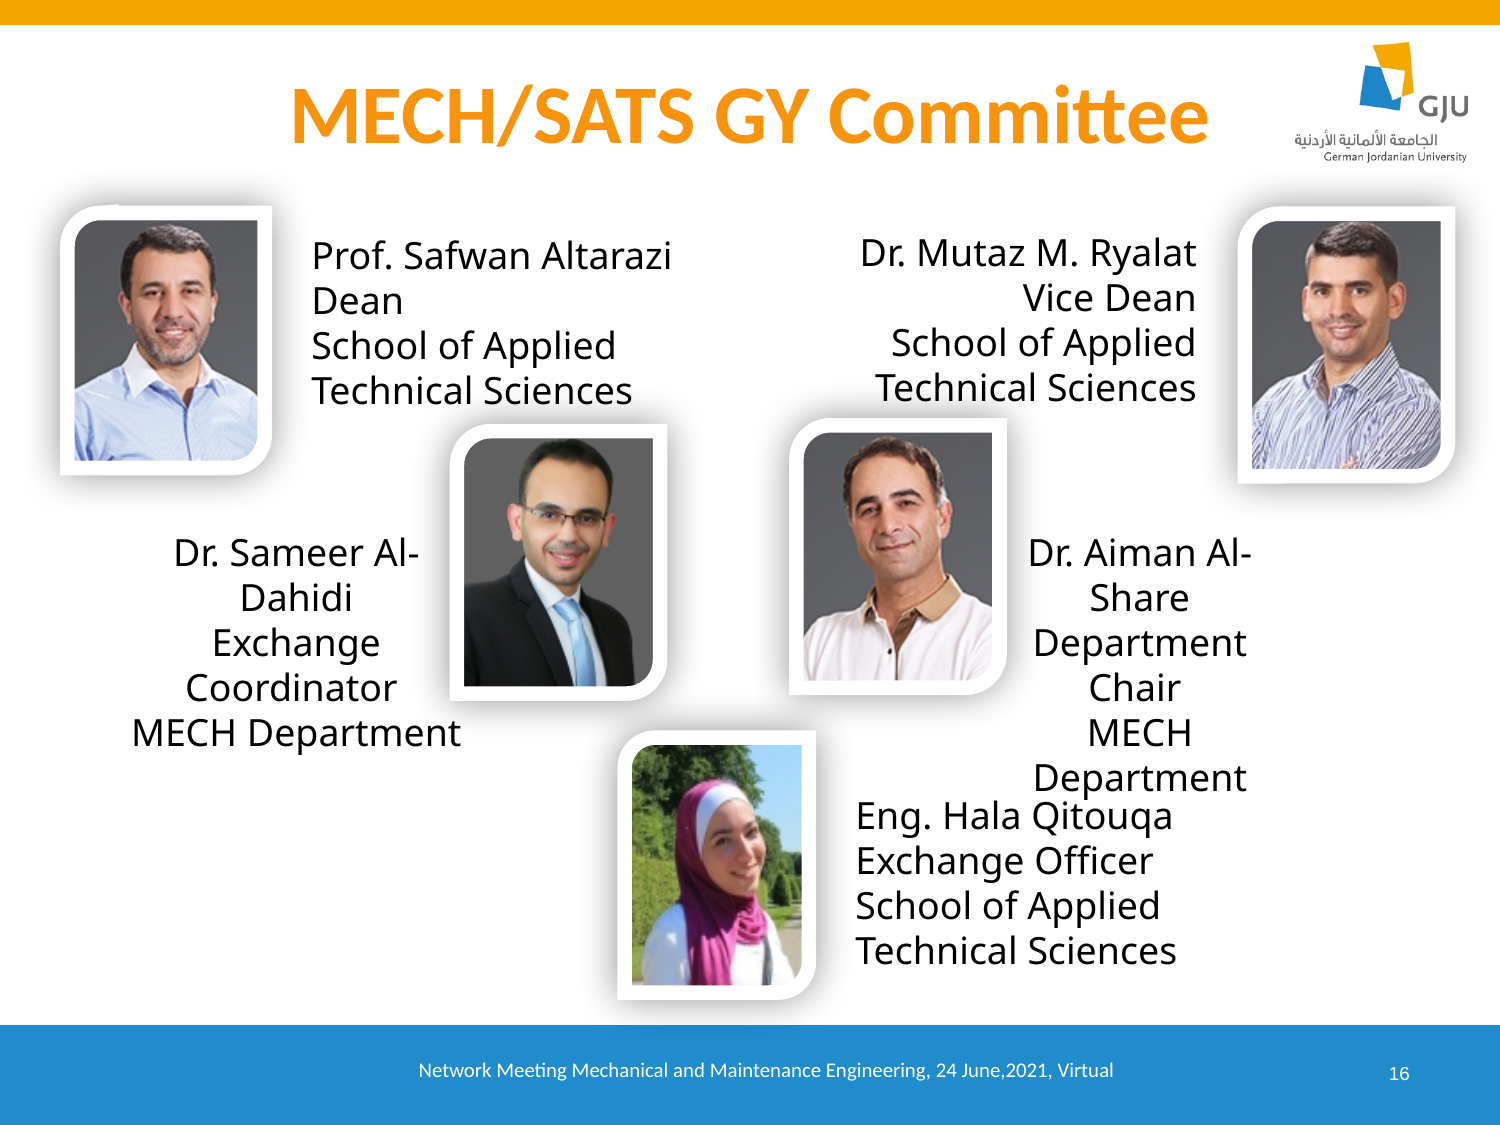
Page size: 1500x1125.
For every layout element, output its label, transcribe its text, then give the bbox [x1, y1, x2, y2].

text_box Prof. Safwan Altarazi Dean School of Applied Technical Sciences [298, 224, 797, 420]
footer Network Meeting Mechanical and Maintenance Engineering, 24 June,2021, Virtual [320, 1051, 1213, 1112]
picture [456, 430, 661, 694]
text_box Dr. Mutaz M. Ryalat Vice Dean School of Applied Technical Sciences [711, 221, 1212, 417]
picture [796, 425, 1000, 689]
text_box Eng. Hala Qitouqa Exchange Officer School of Applied Technical Sciences [840, 784, 1269, 980]
picture [67, 212, 265, 469]
text_box Dr. Aiman Al-Share Department Chair MECH Department [1000, 521, 1280, 807]
picture [0, 0, 1500, 25]
text_box Dr. Sameer Al-Dahidi Exchange Coordinator MECH Department [101, 521, 492, 761]
picture [1244, 213, 1449, 477]
text_box MECH/SATS GY Committee [74, 45, 1425, 175]
picture [624, 737, 810, 993]
picture [1295, 42, 1468, 163]
text_box 16 [1074, 1042, 1425, 1103]
